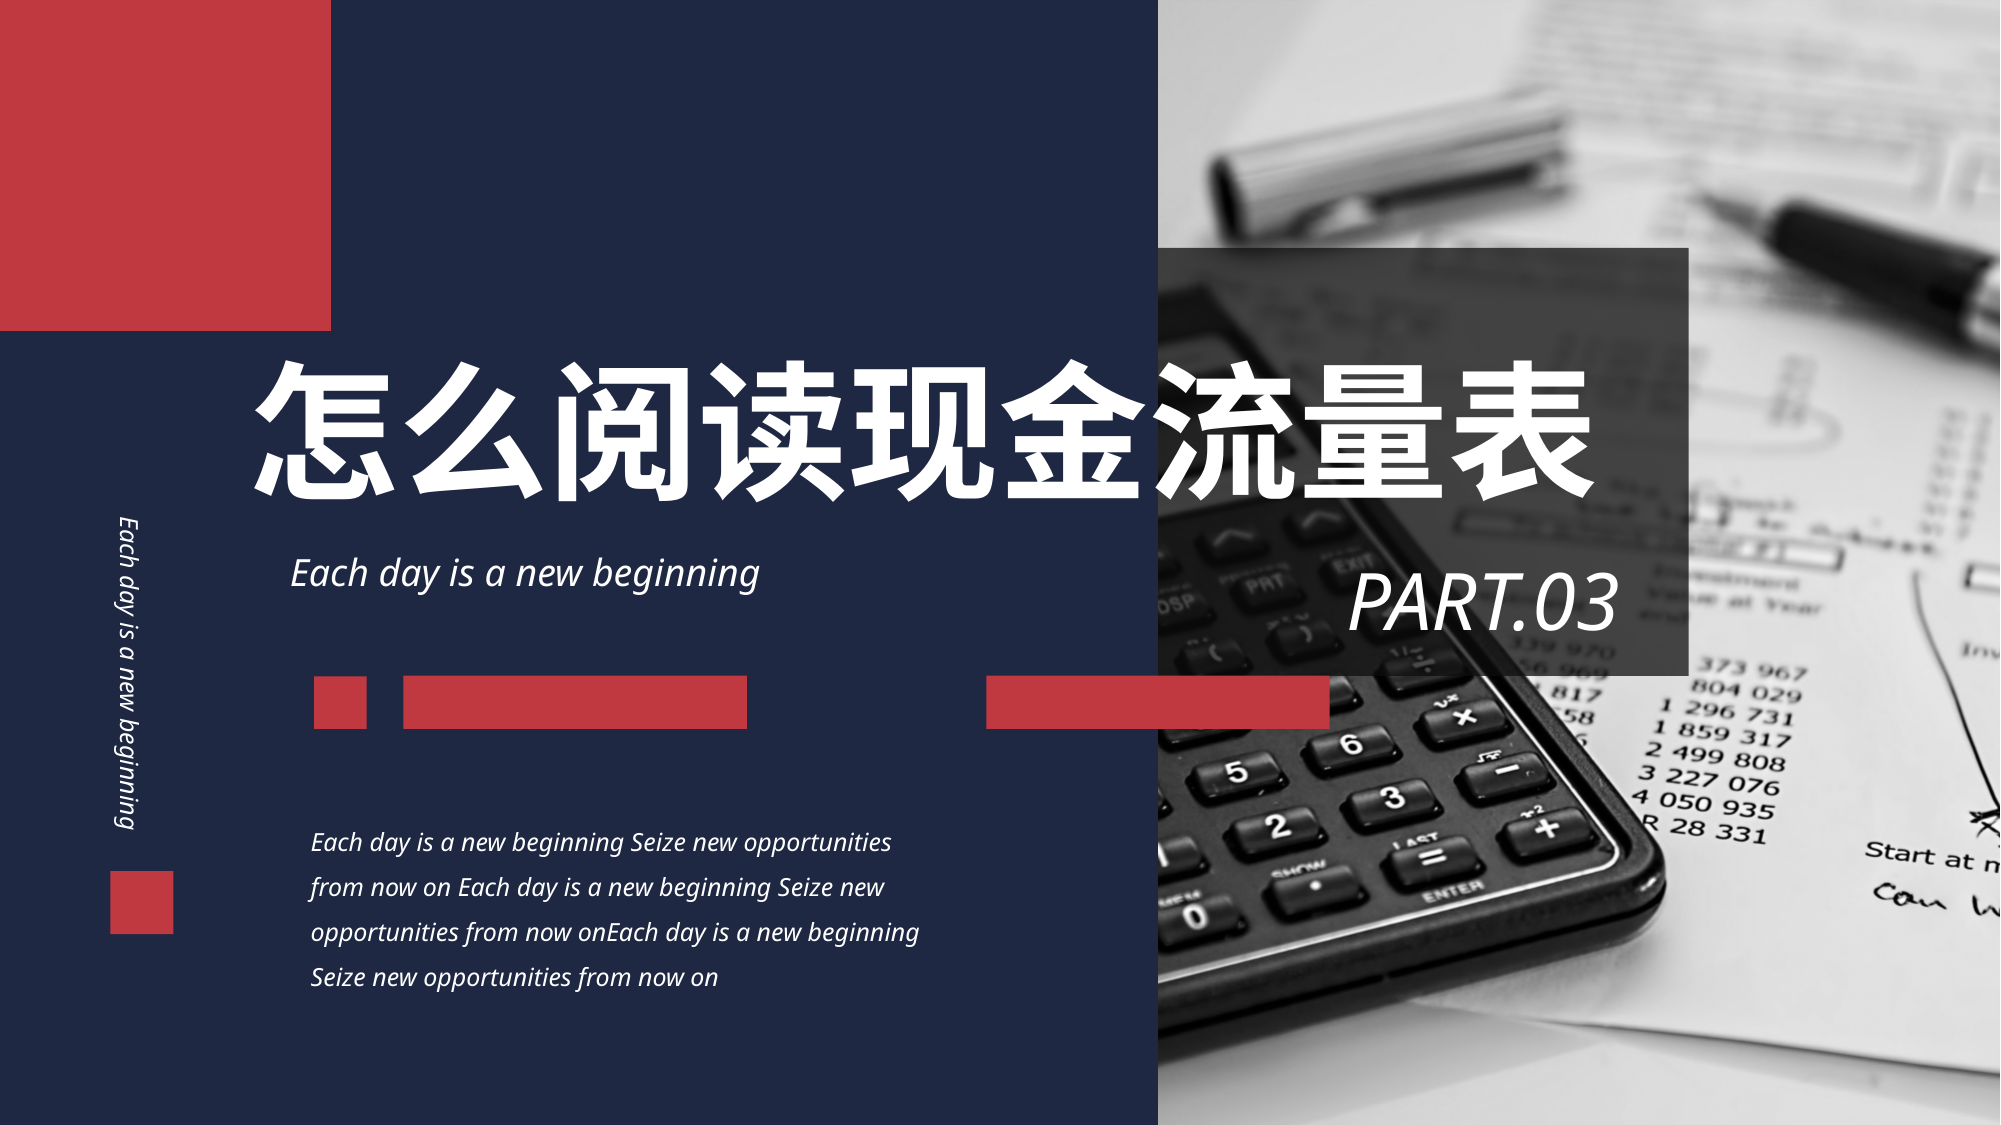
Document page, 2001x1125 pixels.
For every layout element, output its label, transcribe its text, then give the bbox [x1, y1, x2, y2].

text_box Each day is a new beginning Seize new opportunities from now on Each day is a new beginning Seize new opportunities from now onEach day is a new beginning Seize new opportunities from now on [302, 807, 937, 996]
text_box 怎么阅读现金流量表 [234, 330, 1157, 526]
picture [1157, 0, 2000, 1125]
text_box [0, 0, 332, 332]
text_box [110, 476, 174, 935]
text_box Each day is a new beginning [275, 541, 1157, 602]
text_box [314, 675, 1330, 729]
